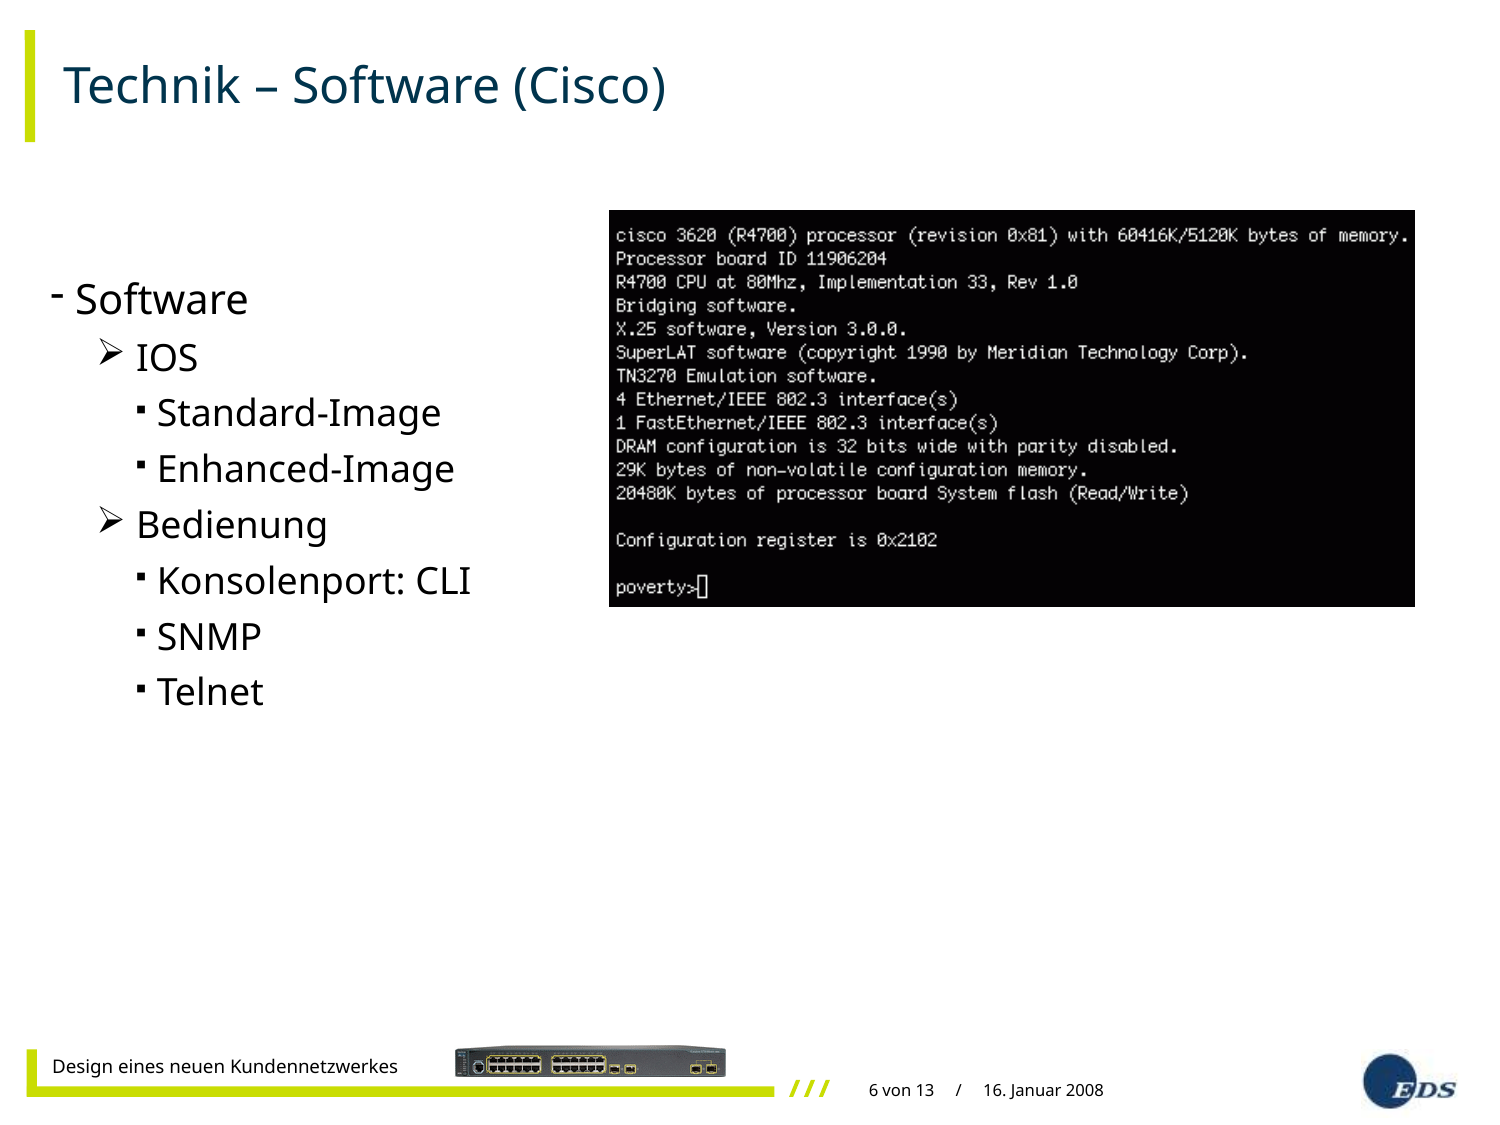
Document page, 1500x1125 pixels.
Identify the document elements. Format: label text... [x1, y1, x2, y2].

picture [608, 210, 1415, 607]
picture [1361, 1049, 1462, 1118]
list Software IOS Standard-Image Enhanced-Image Bedienung Konsolenport: CLI SNMP Telnet [35, 169, 1428, 1019]
title Technik – Software (Cisco) [47, 29, 1438, 143]
picture [454, 1045, 726, 1077]
